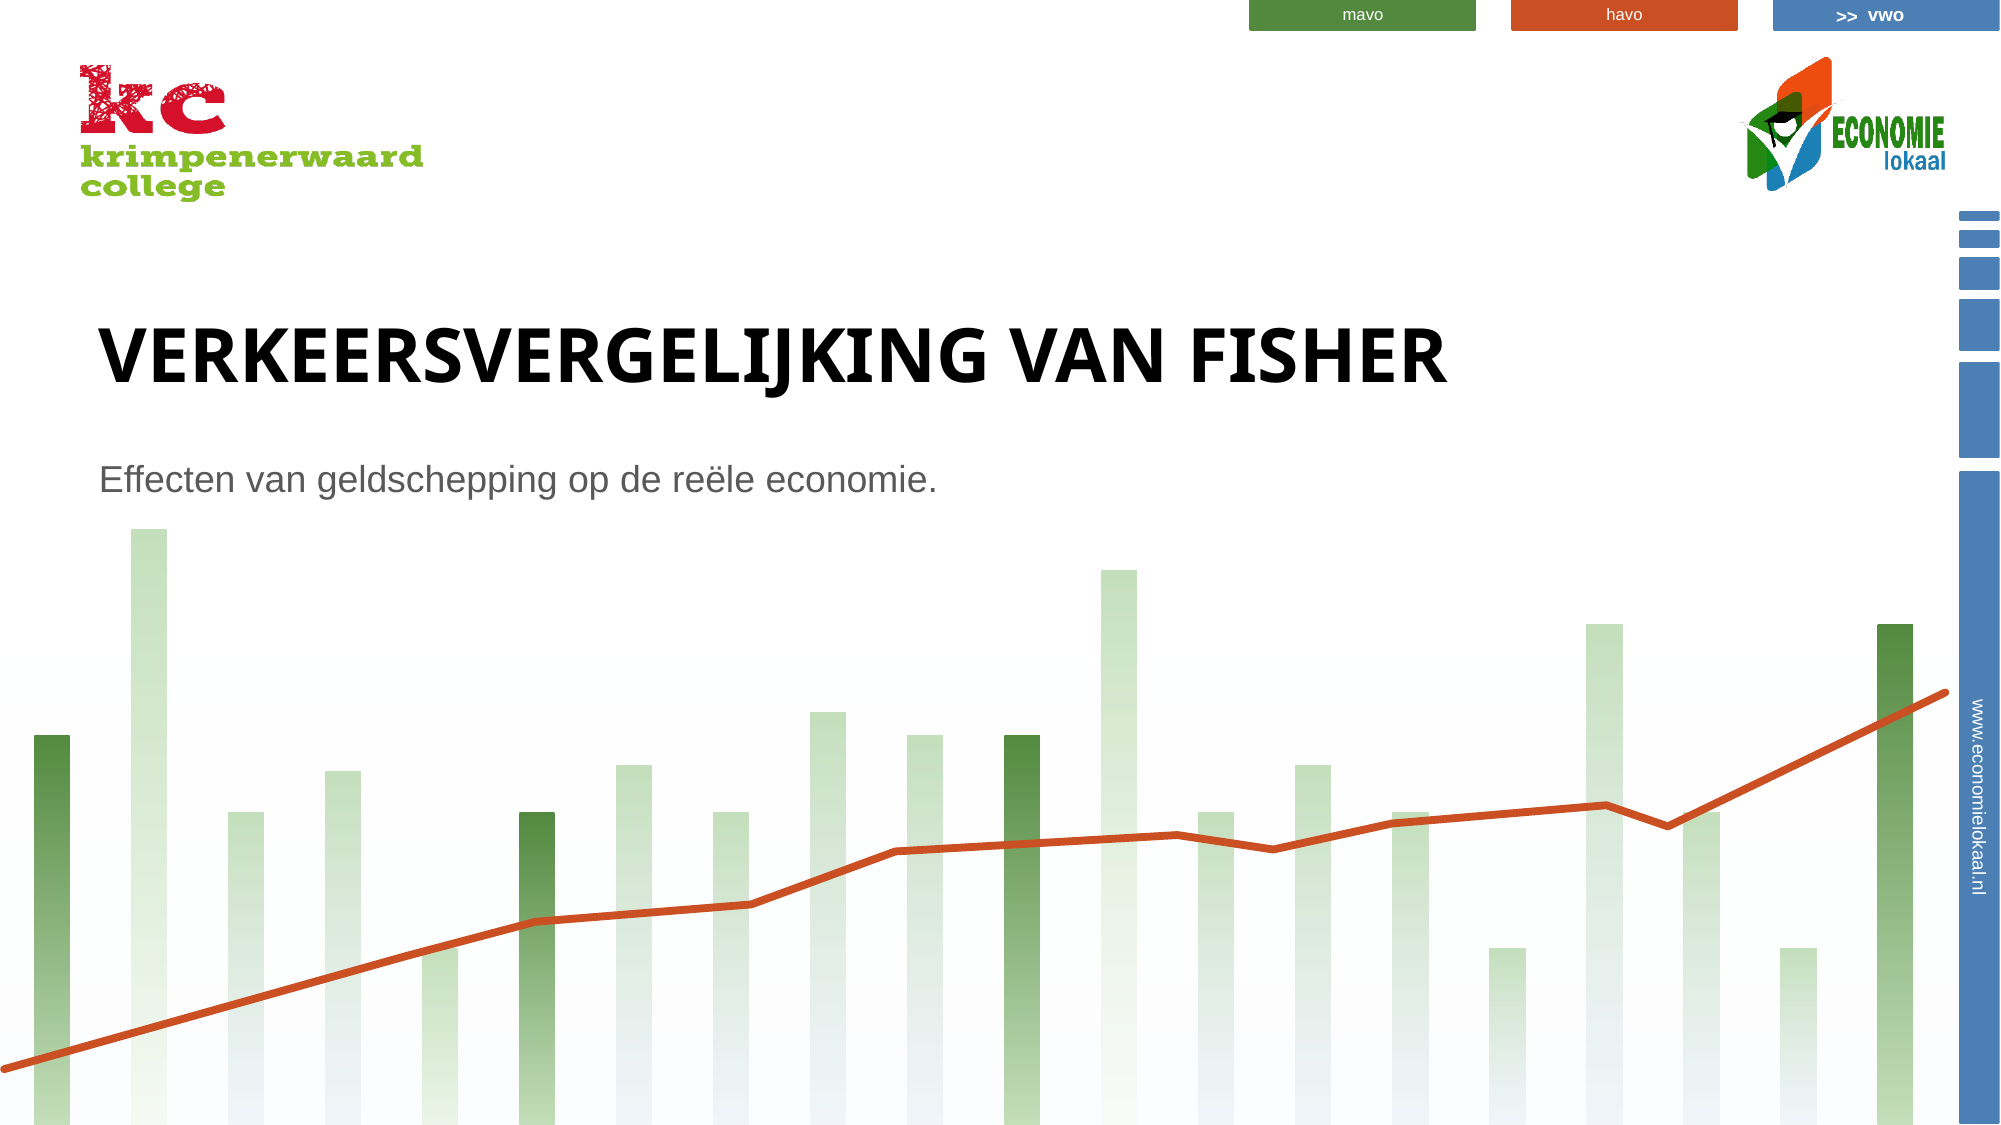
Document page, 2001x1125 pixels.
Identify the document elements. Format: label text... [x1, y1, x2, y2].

picture [80, 65, 423, 202]
picture [1739, 57, 1946, 191]
subtitle Effecten van geldschepping op de reële economie. [83, 447, 1472, 768]
title Verkeersvergelijking van fisher [83, 66, 1601, 405]
